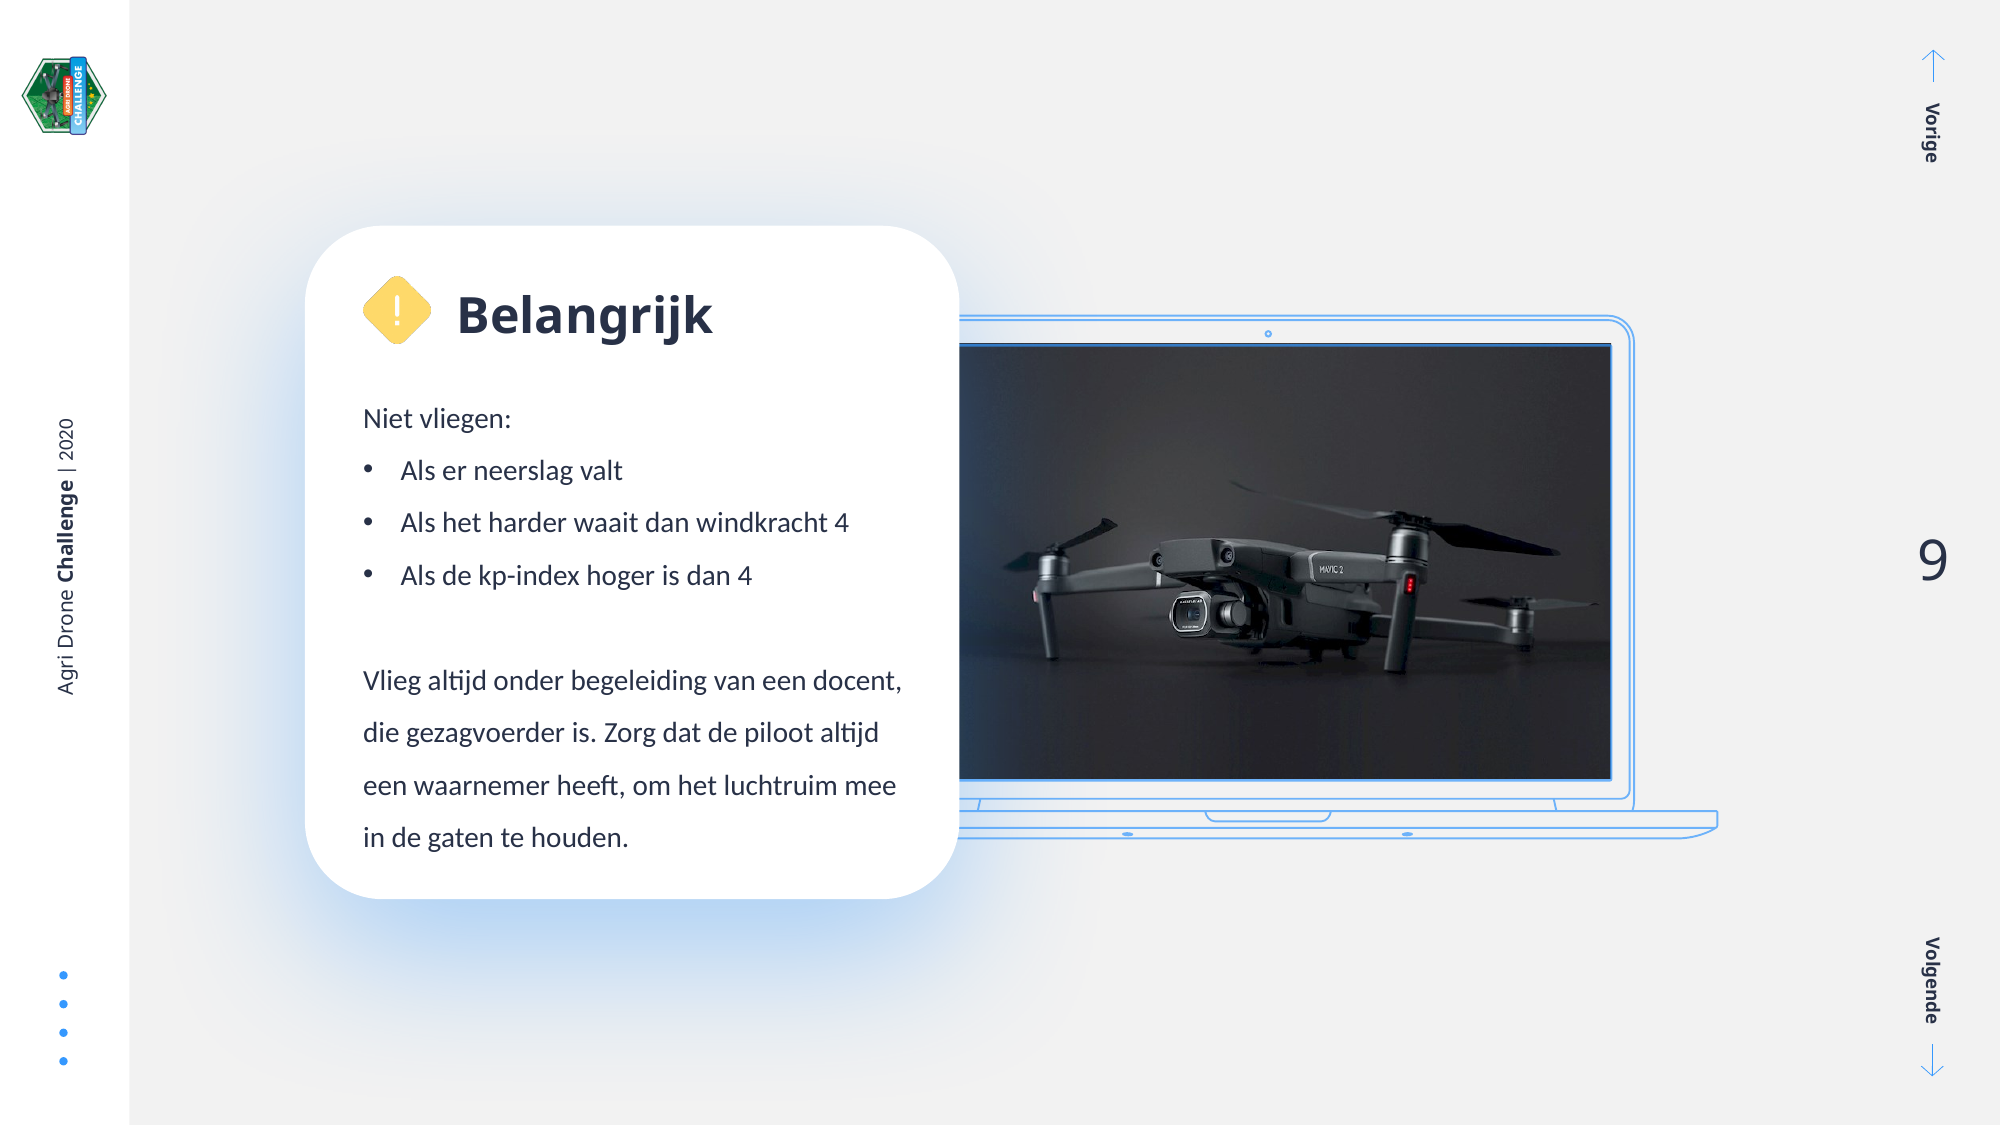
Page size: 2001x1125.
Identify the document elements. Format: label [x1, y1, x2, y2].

text_box [304, 225, 960, 900]
picture [363, 276, 431, 344]
picture [19, 50, 110, 142]
text_box [960, 314, 1719, 840]
